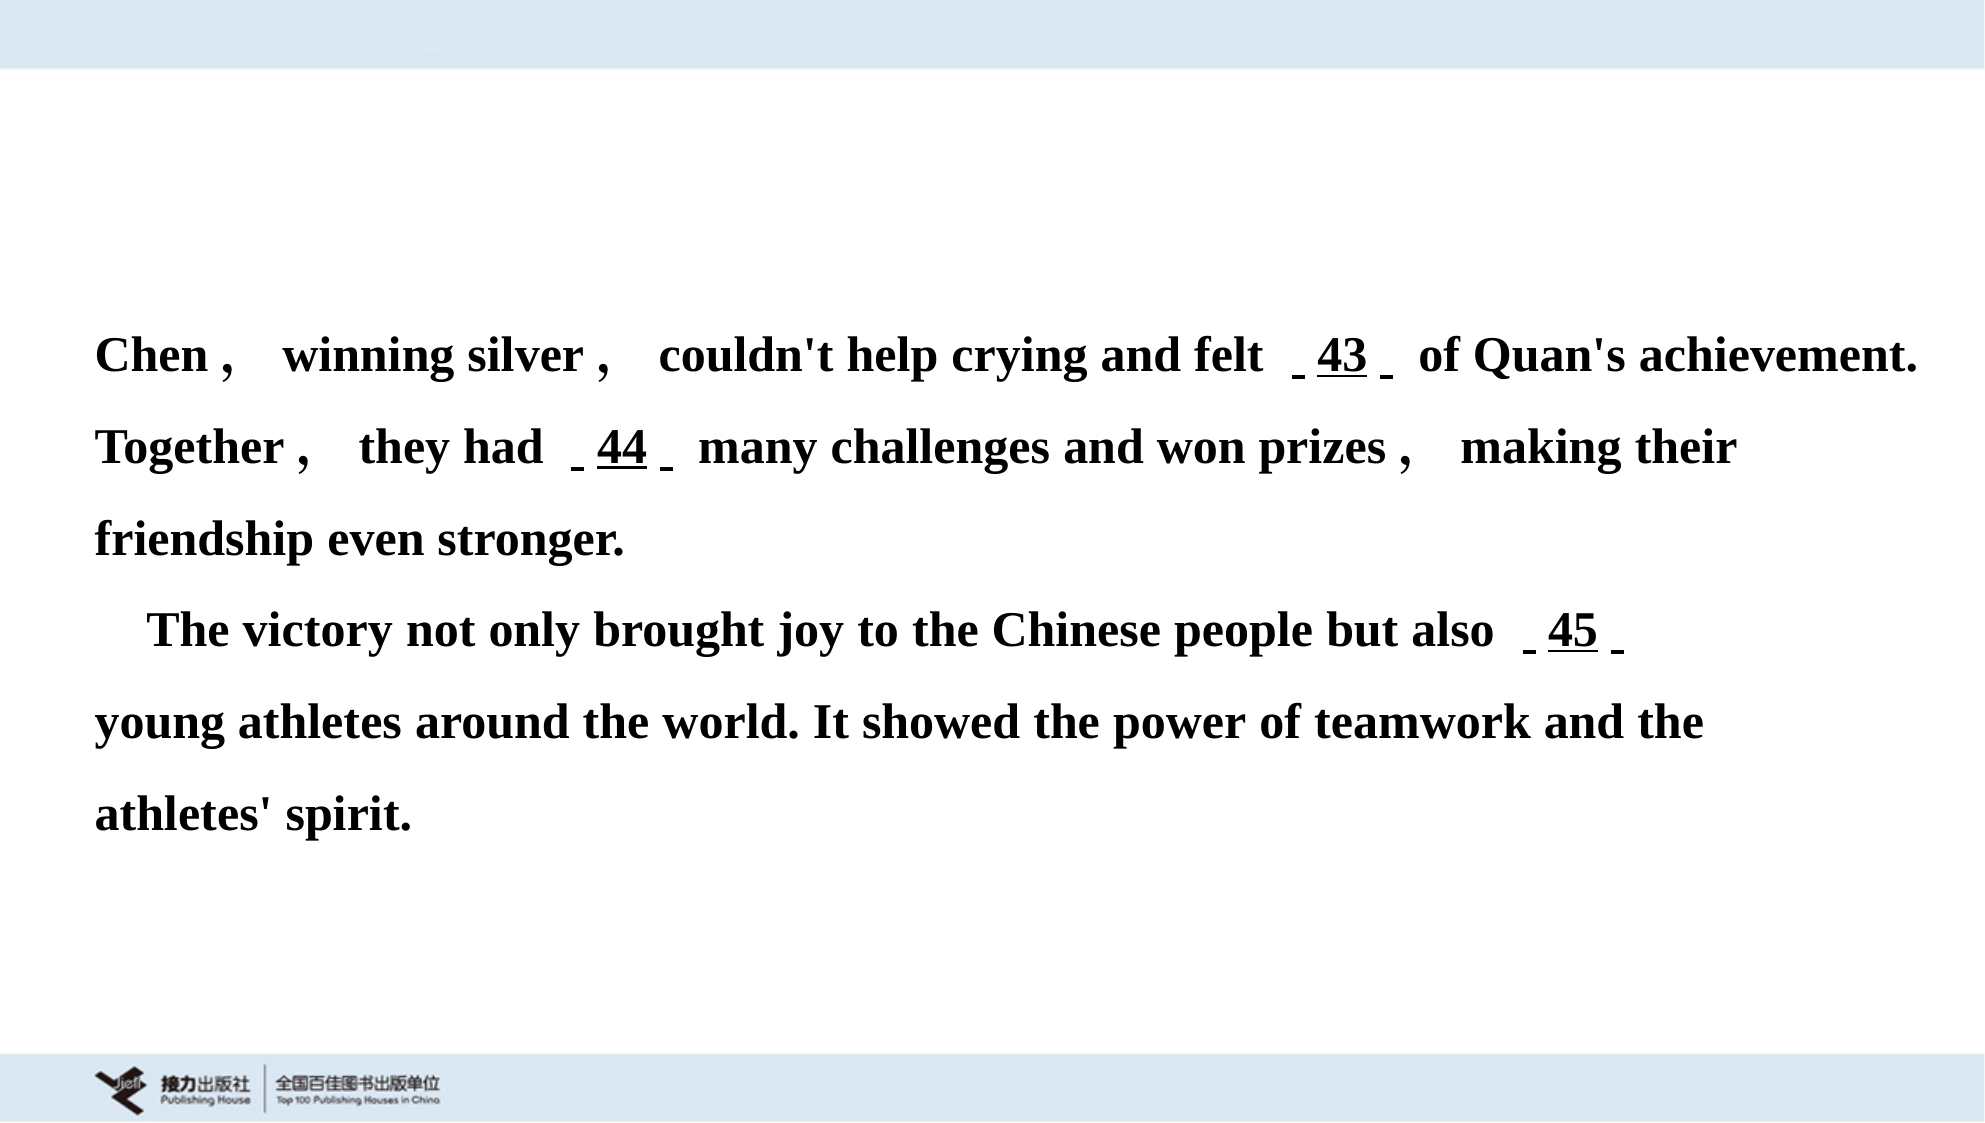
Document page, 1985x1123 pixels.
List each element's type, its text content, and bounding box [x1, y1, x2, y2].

picture [0, 0, 1985, 1122]
text_box Chen，winning silver，couldn't help crying and felt . .43. . of Quan's achievement. Together，they had . .44. . many challenges and won prizes，making their friendship even stronger. The victory not only brought joy to the Chinese people but also . .45. . young athletes around the world. It showed the power of teamwork and the athletes' spirit. [94, 290, 1892, 840]
